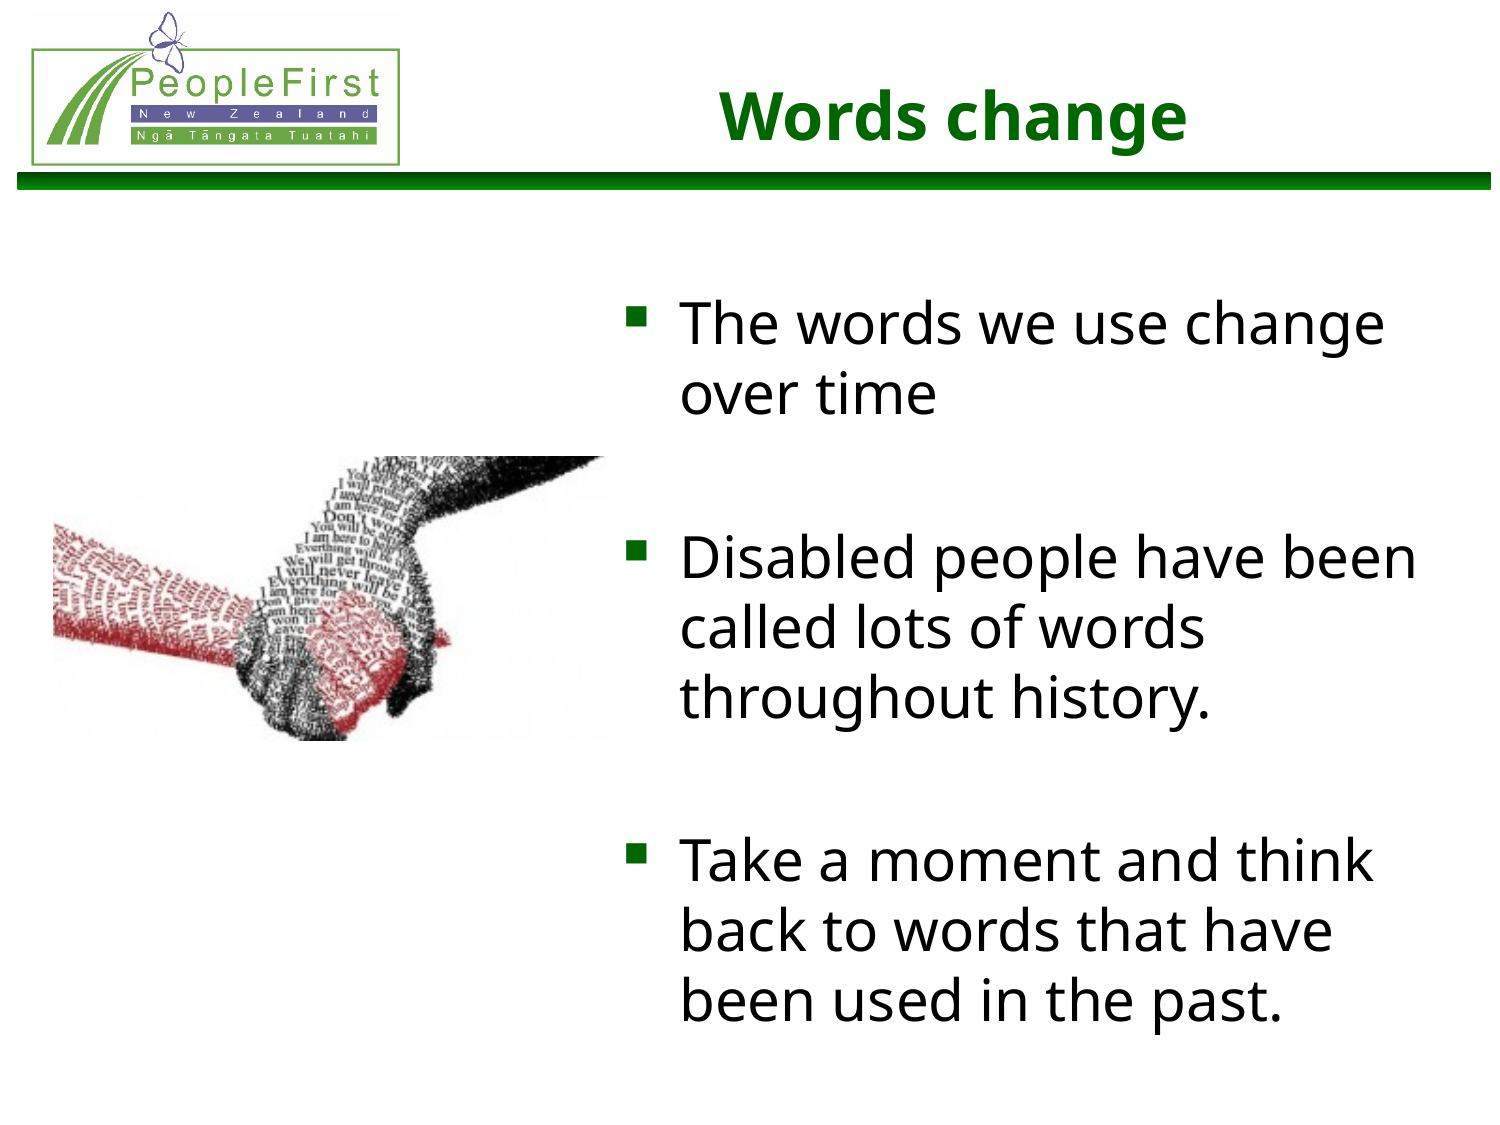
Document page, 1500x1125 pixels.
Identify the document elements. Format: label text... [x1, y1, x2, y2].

picture [52, 455, 608, 742]
list The words we use change over time Disabled people have been called lots of words throughout history. Take a moment and think back to words that have been used in the past. [608, 278, 1483, 841]
picture [31, 11, 400, 166]
title Words change [419, 66, 1491, 145]
